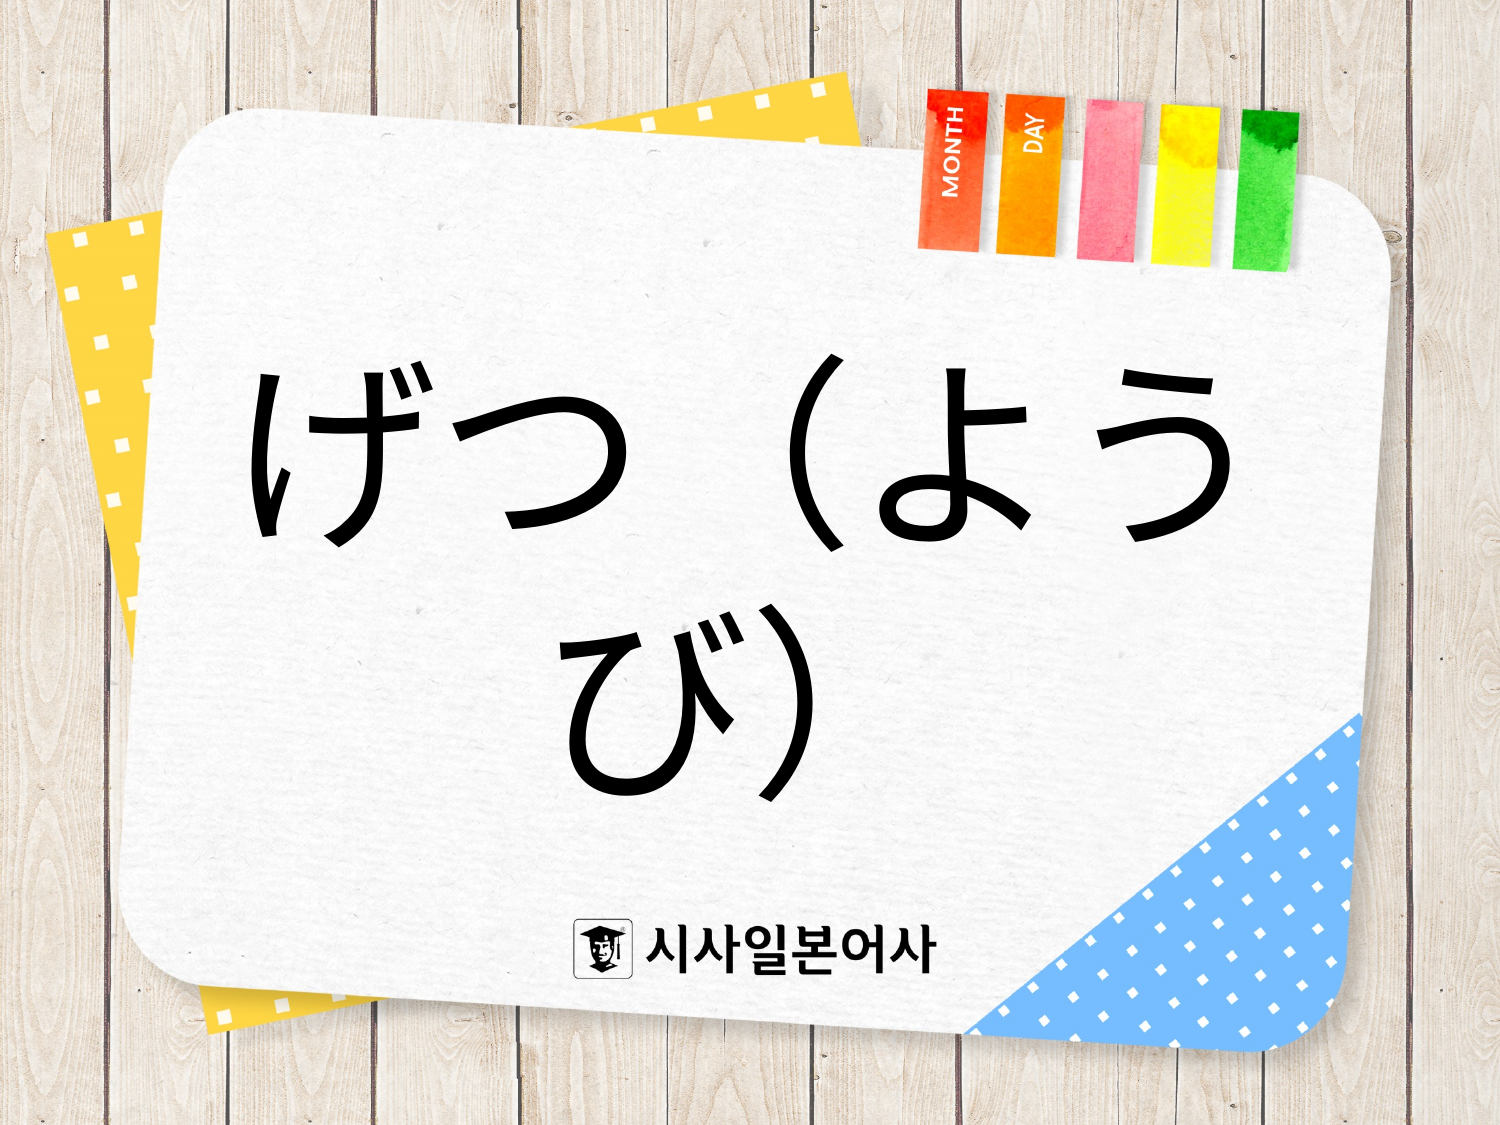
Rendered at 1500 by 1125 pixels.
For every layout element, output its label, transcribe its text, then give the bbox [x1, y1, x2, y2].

title げつ（ようび） [75, 338, 1425, 811]
picture [0, 0, 1500, 1125]
